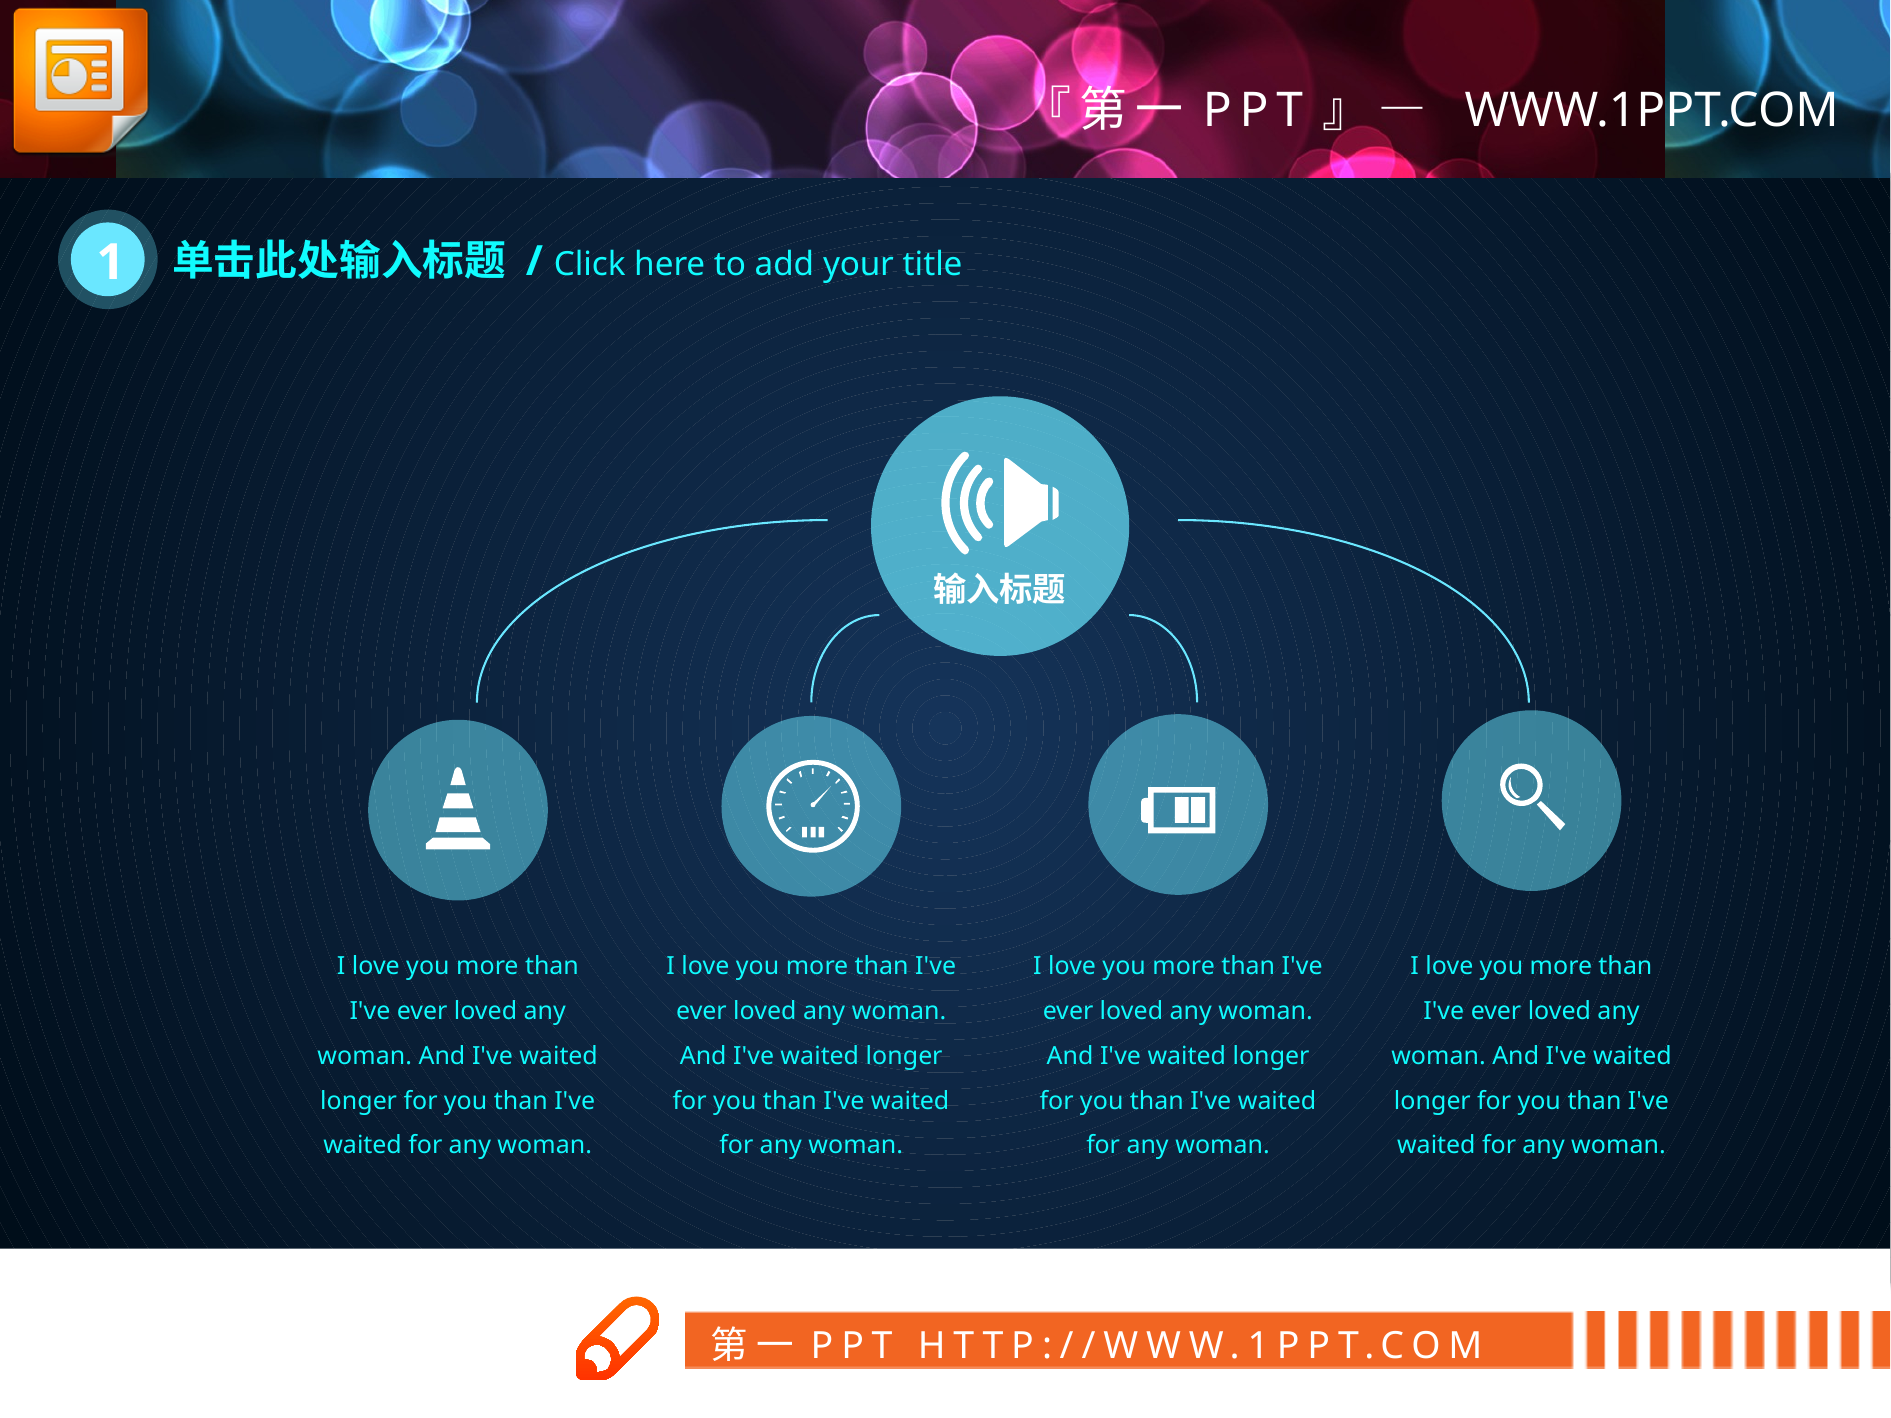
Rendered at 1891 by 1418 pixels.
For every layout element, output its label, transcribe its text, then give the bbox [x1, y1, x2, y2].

text_box [1178, 520, 1529, 703]
picture [0, 0, 1891, 178]
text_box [721, 715, 902, 897]
text_box I love you more than I've ever loved any woman. And I've waited longer for you than I've waited for any woman. [650, 927, 973, 1167]
text_box I love you more than I've ever loved any woman. And I've waited longer for you than I've waited for any woman. [1373, 927, 1690, 1167]
text_box [476, 520, 828, 703]
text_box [1441, 710, 1622, 892]
text_box [1129, 615, 1198, 703]
text_box 单击此处输入标题 / Click here to add your title [162, 226, 1017, 292]
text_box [367, 719, 549, 901]
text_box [1088, 713, 1269, 896]
text_box [811, 617, 880, 703]
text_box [57, 209, 158, 310]
text_box I love you more than I've ever loved any woman. And I've waited longer for you than I've waited for any woman. [298, 927, 618, 1167]
picture [685, 1311, 1891, 1369]
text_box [870, 395, 1130, 657]
text_box I love you more than I've ever loved any woman. And I've waited longer for you than I've waited for any woman. [1016, 927, 1341, 1167]
